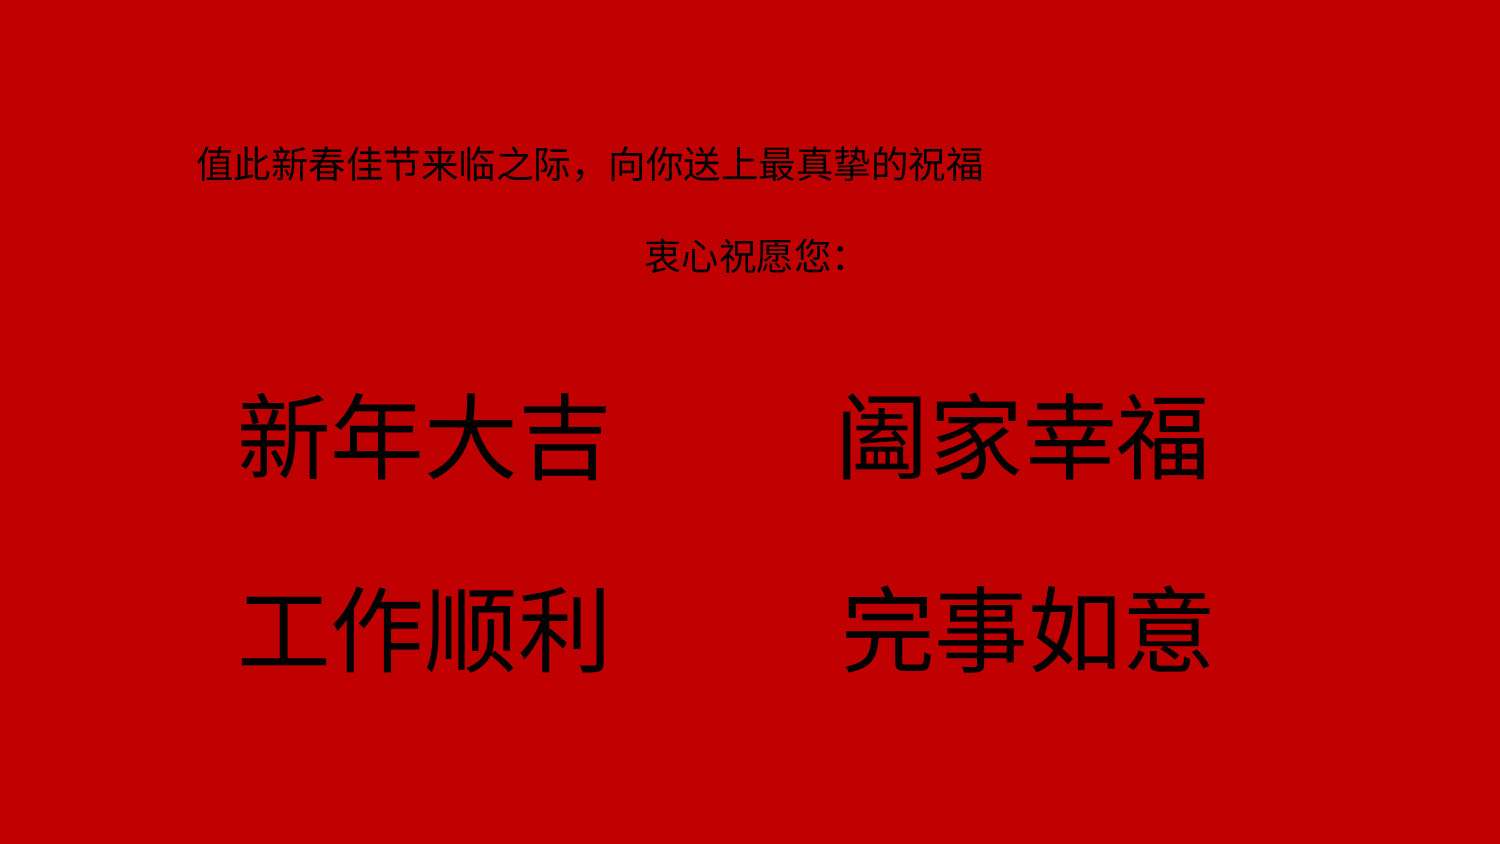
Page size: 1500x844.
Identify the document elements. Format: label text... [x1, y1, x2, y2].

text_box 工作顺利 [222, 564, 694, 692]
text_box 衷心祝愿您： [629, 225, 951, 511]
text_box 新年大吉 [222, 371, 629, 499]
text_box 完事如意 [826, 564, 1298, 692]
text_box 值此新春佳节来临之际，向你送上最真挚的祝福 [181, 133, 1352, 269]
text_box 阖家幸福 [951, 371, 1293, 499]
